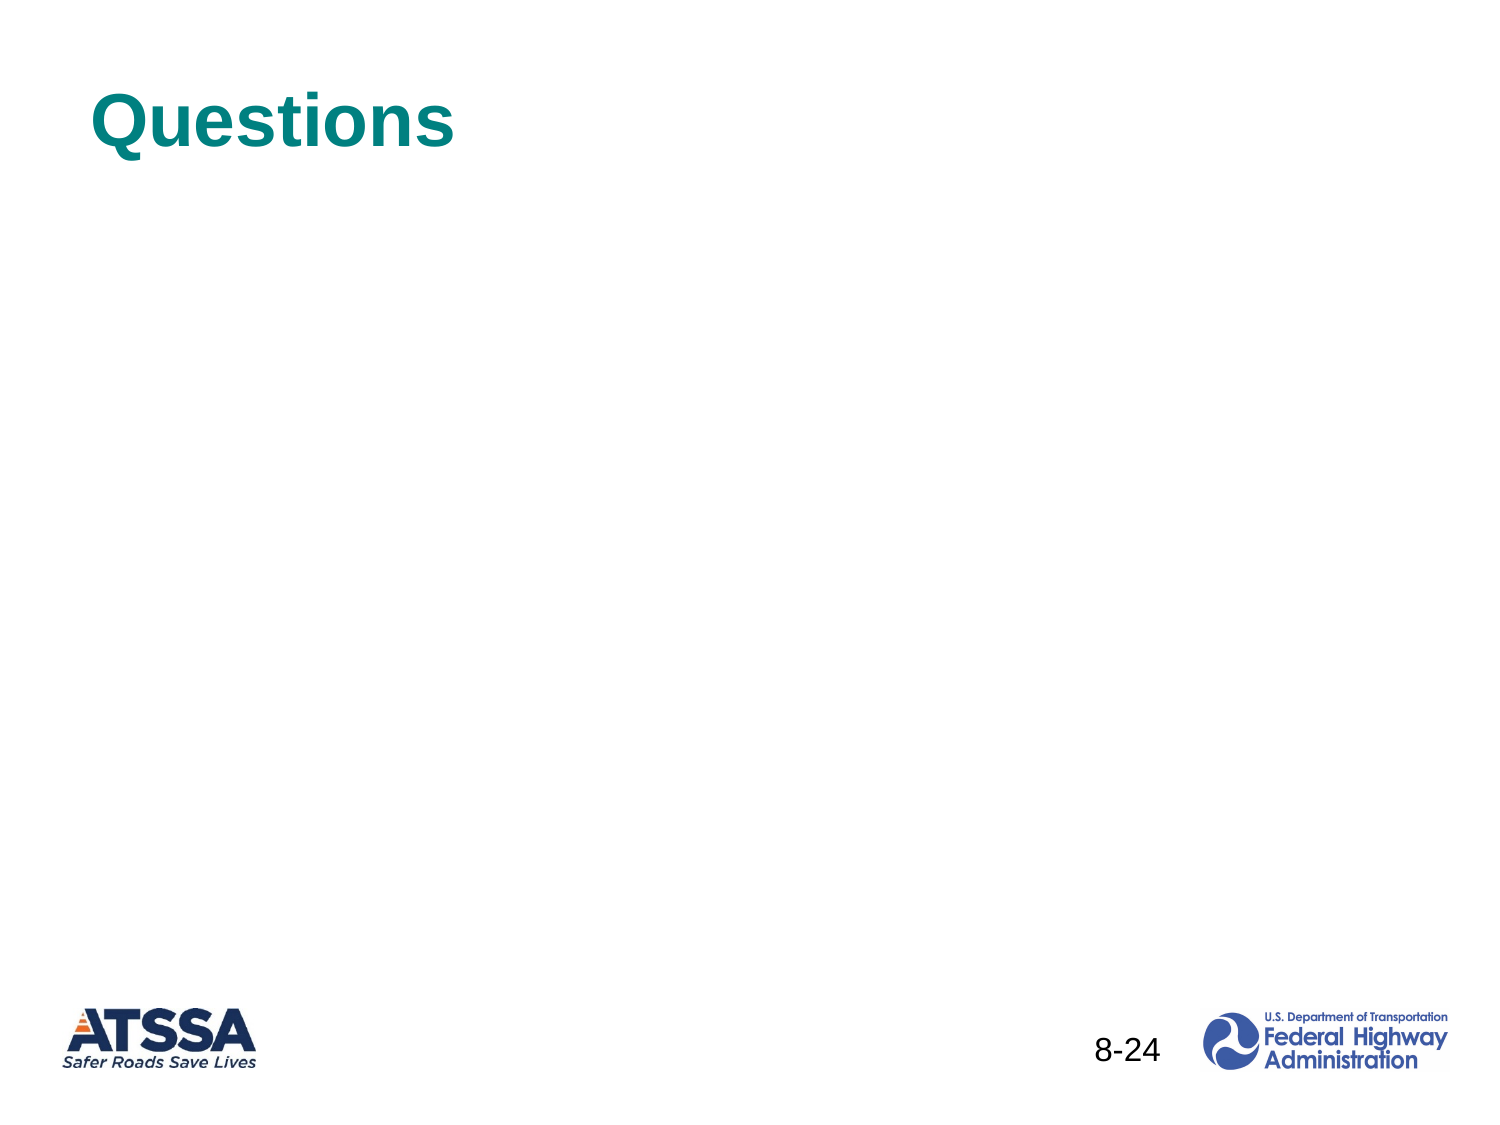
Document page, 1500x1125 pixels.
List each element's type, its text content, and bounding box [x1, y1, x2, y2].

title Questions [75, 0, 1425, 233]
picture [62, 1008, 256, 1068]
picture [1200, 1008, 1450, 1072]
